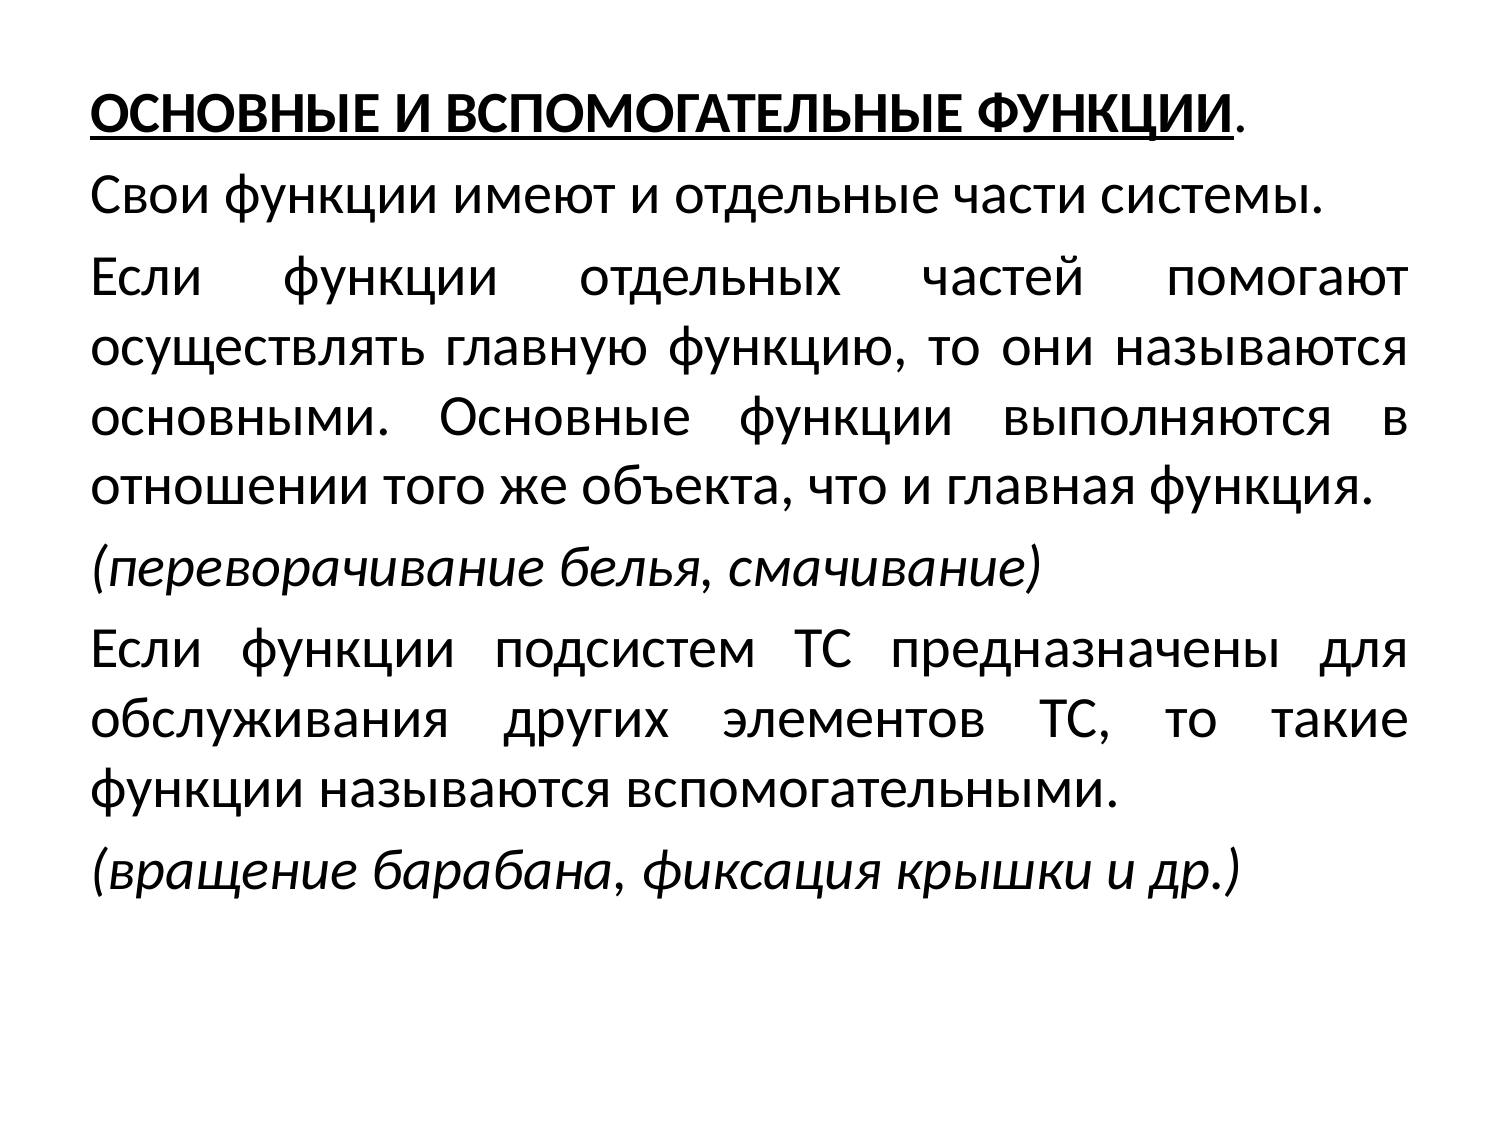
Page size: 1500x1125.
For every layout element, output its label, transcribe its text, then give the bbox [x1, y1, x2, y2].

list ОСНОВНЫЕ И ВСПОМОГАТЕЛЬНЫЕ ФУНКЦИИ. Свои функции имеют и отдельные части системы. Если функции отдельных частей помогают осуществлять главную функцию, то они называются основными. Основные функции выполняются в отношении того же объекта, что и главная функция. (переворачивание белья, смачивание) Если функции подсистем ТС предназначены для обслуживания других элементов ТС, то такие функции называются вспомогательными. (вращение барабана, фиксация крышки и др.) [75, 66, 1425, 1005]
